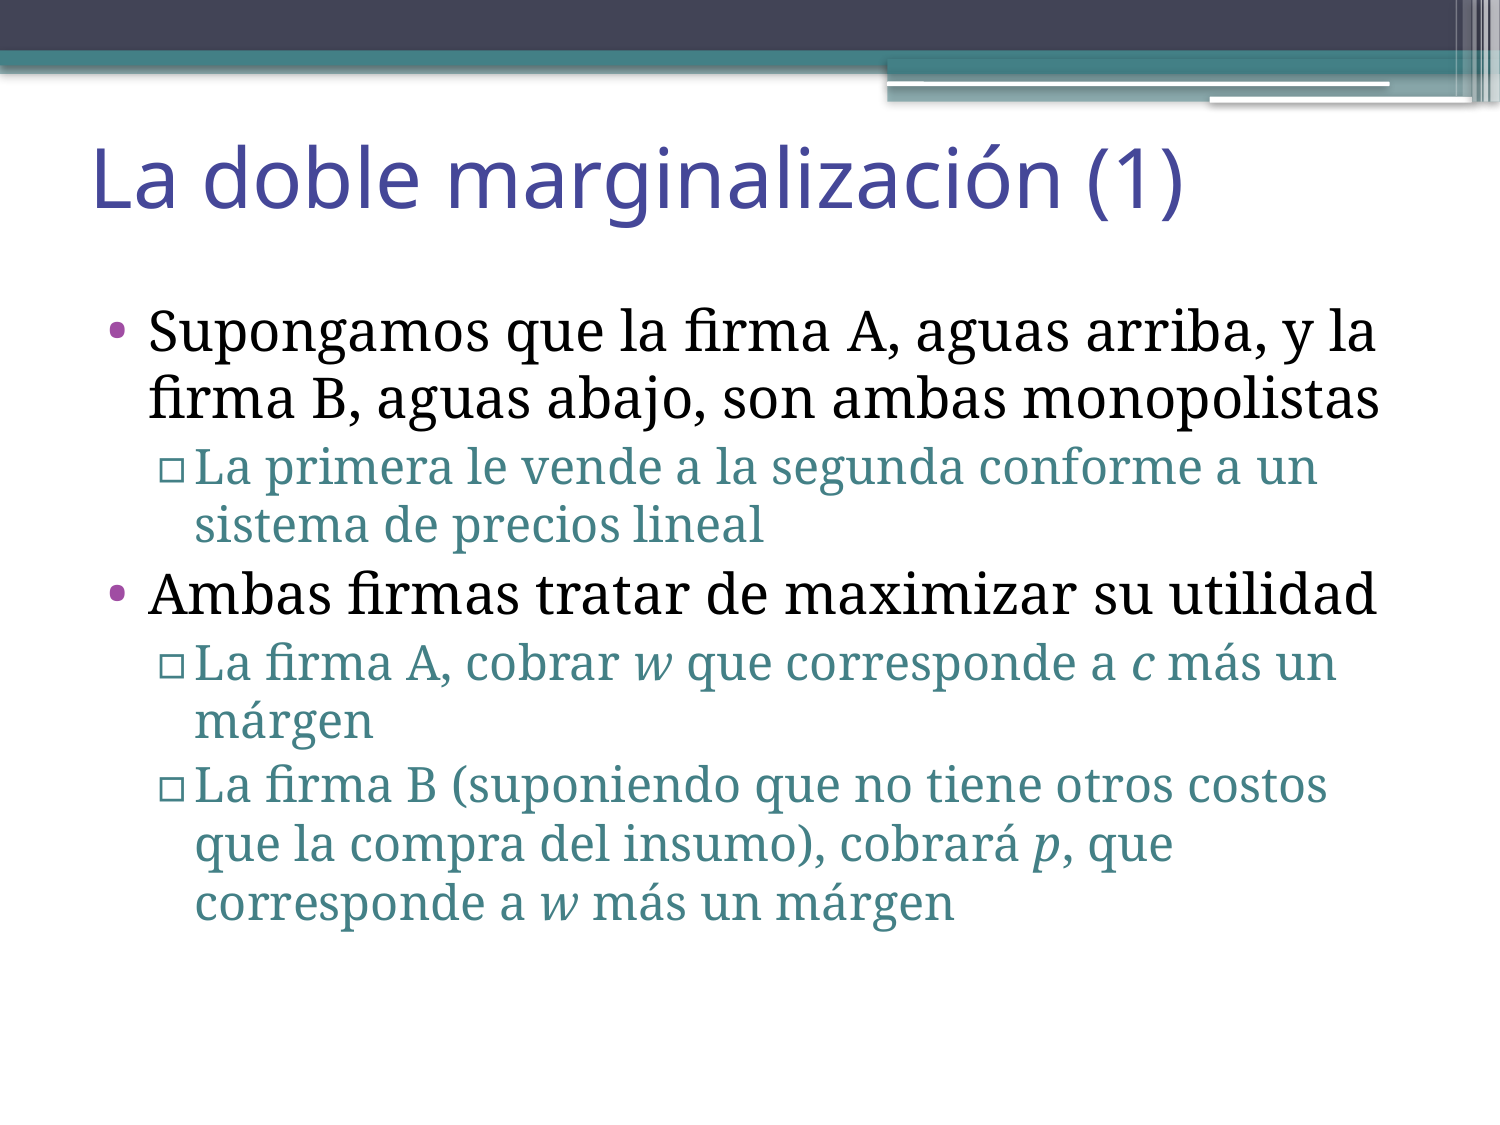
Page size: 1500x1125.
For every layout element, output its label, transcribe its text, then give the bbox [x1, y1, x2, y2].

list Supongamos que la firma A, aguas arriba, y la firma B, aguas abajo, son ambas monopolistas La primera le vende a la segunda conforme a un sistema de precios lineal Ambas firmas tratar de maximizar su utilidad La firma A, cobrar w que corresponde a c más un márgen La firma B (suponiendo que no tiene otros costos que la compra del insumo), cobrará p, que corresponde a w más un márgen [75, 287, 1425, 1004]
title La doble marginalización (1) [75, 87, 1425, 263]
